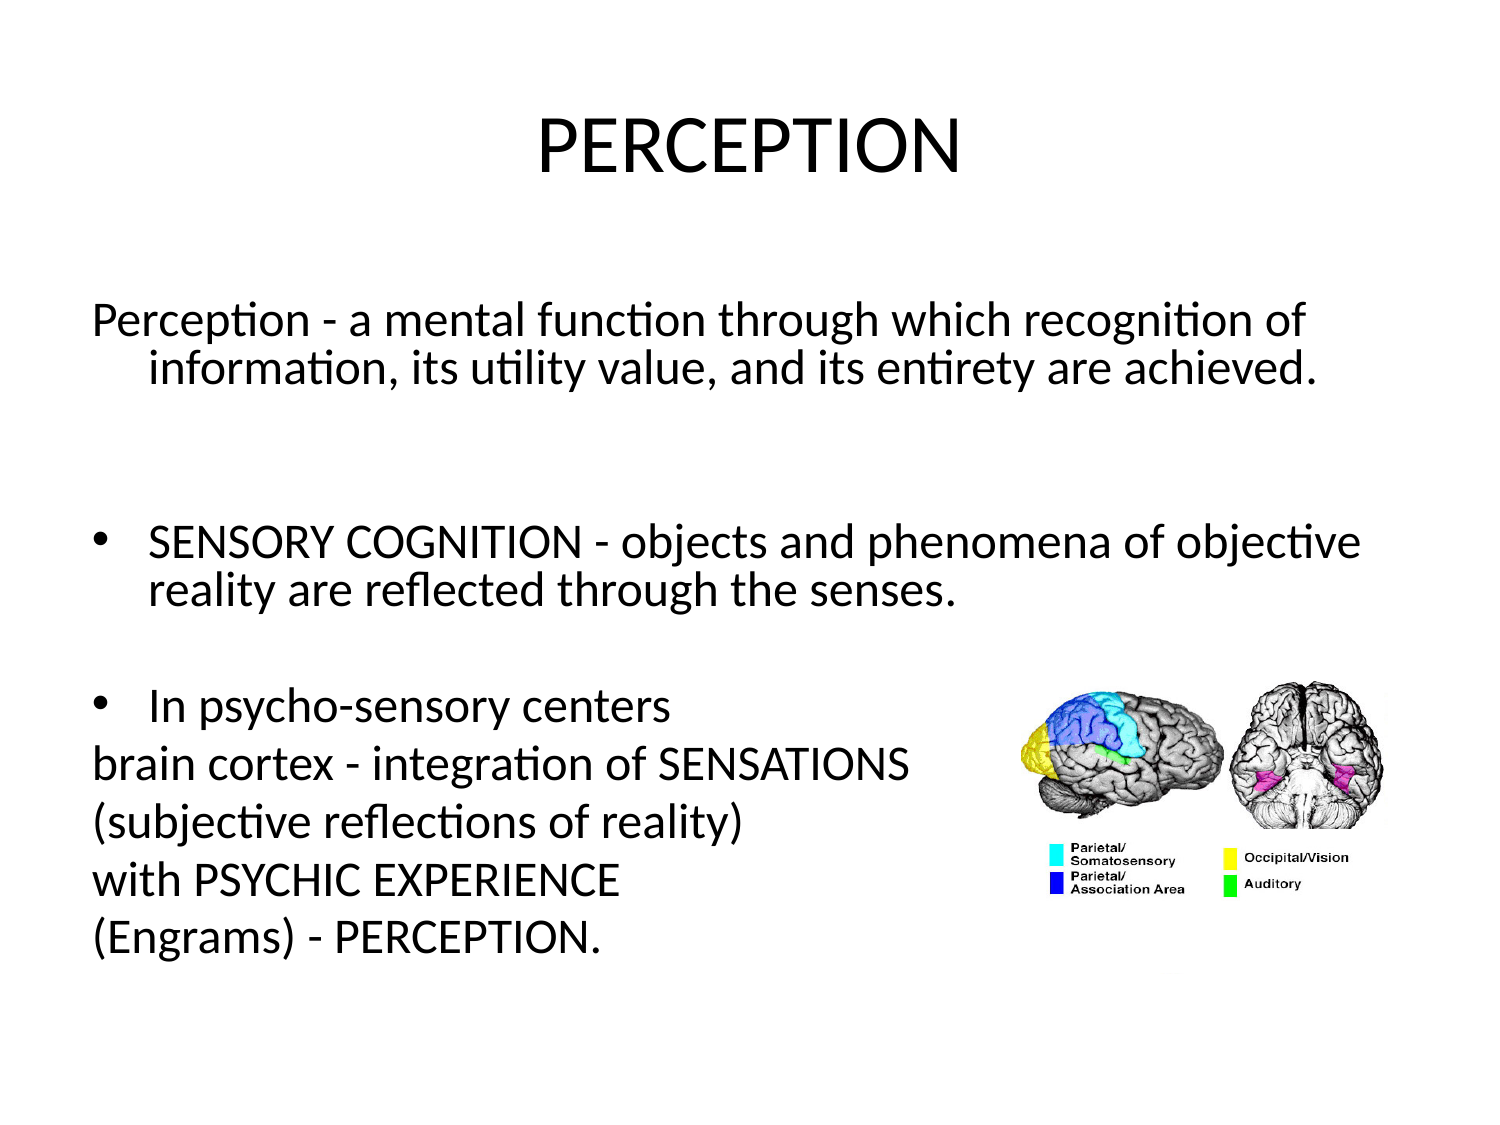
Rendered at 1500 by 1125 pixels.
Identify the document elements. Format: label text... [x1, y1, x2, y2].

picture [1021, 680, 1388, 974]
title PERCEPTION [75, 45, 1425, 233]
list Perception - a mental function through which recognition of information, its utility value, and its entirety are achieved. SENSORY COGNITION - objects and phenomena of objective reality are reflected through the senses. In psycho-sensory centers brain cortex - integration of SENSATIONS (subjective reflections of reality) with PSYCHIC EXPERIENCE (Engrams) - PERCEPTION. [76, 290, 1436, 996]
